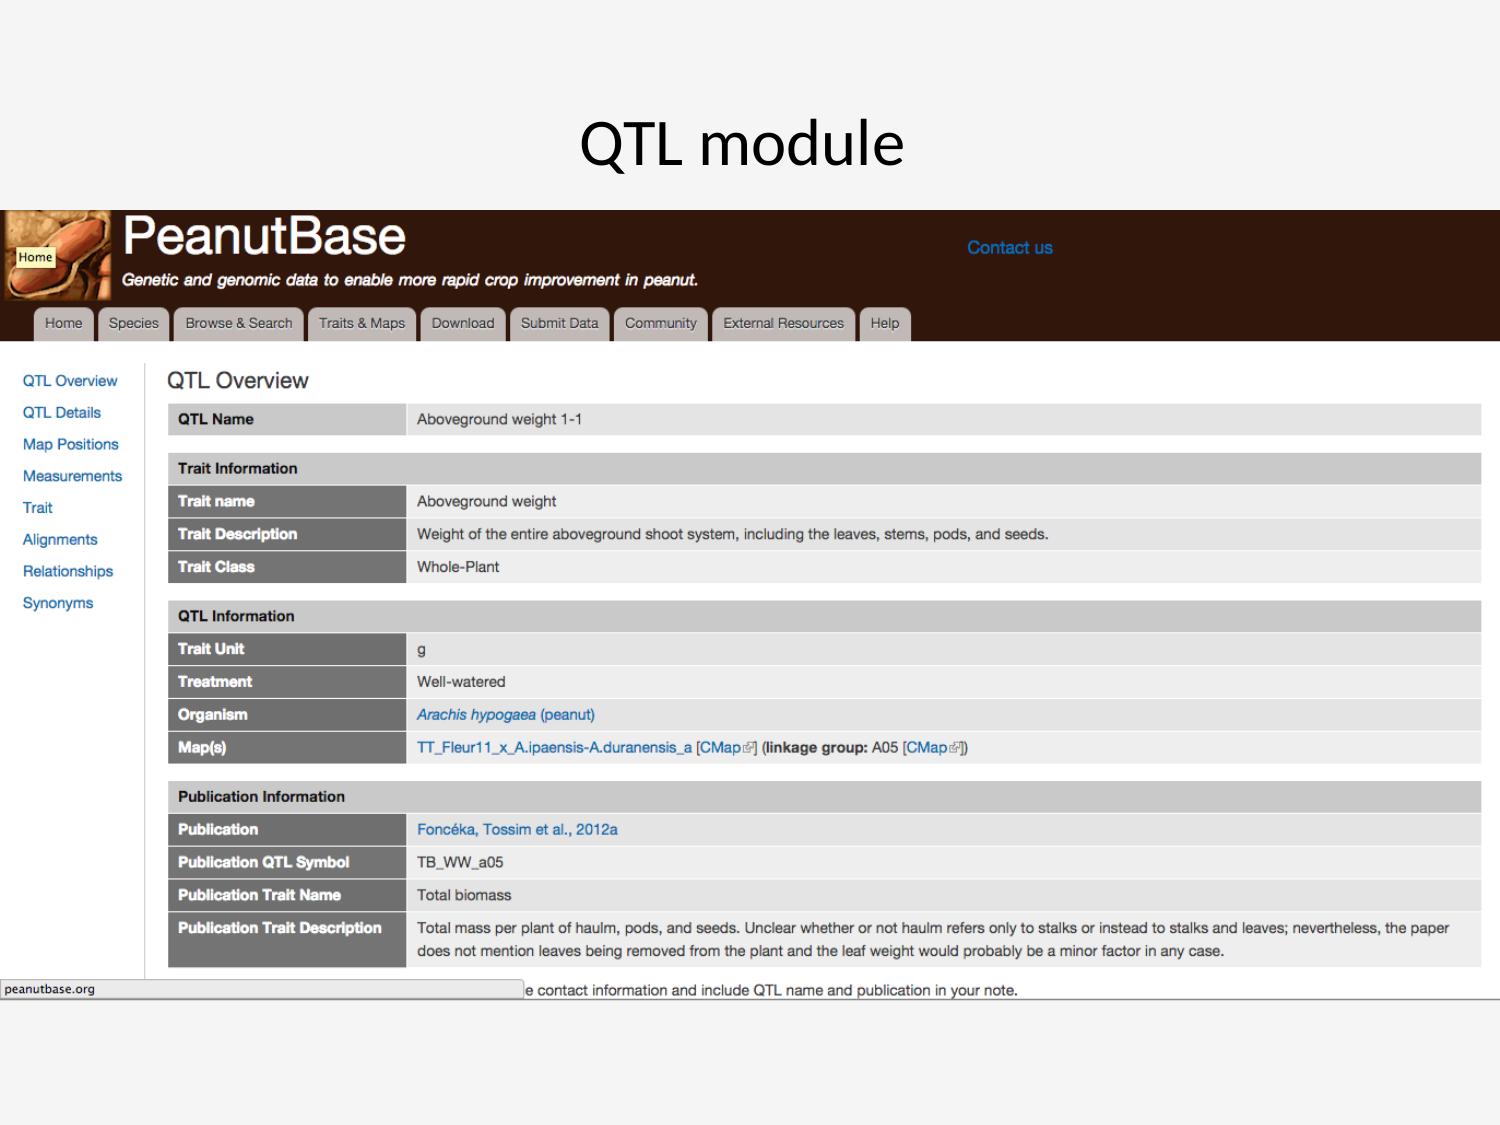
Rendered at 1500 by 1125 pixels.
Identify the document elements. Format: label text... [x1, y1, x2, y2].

picture [0, 210, 1500, 1001]
title QTL module [75, 45, 1425, 208]
